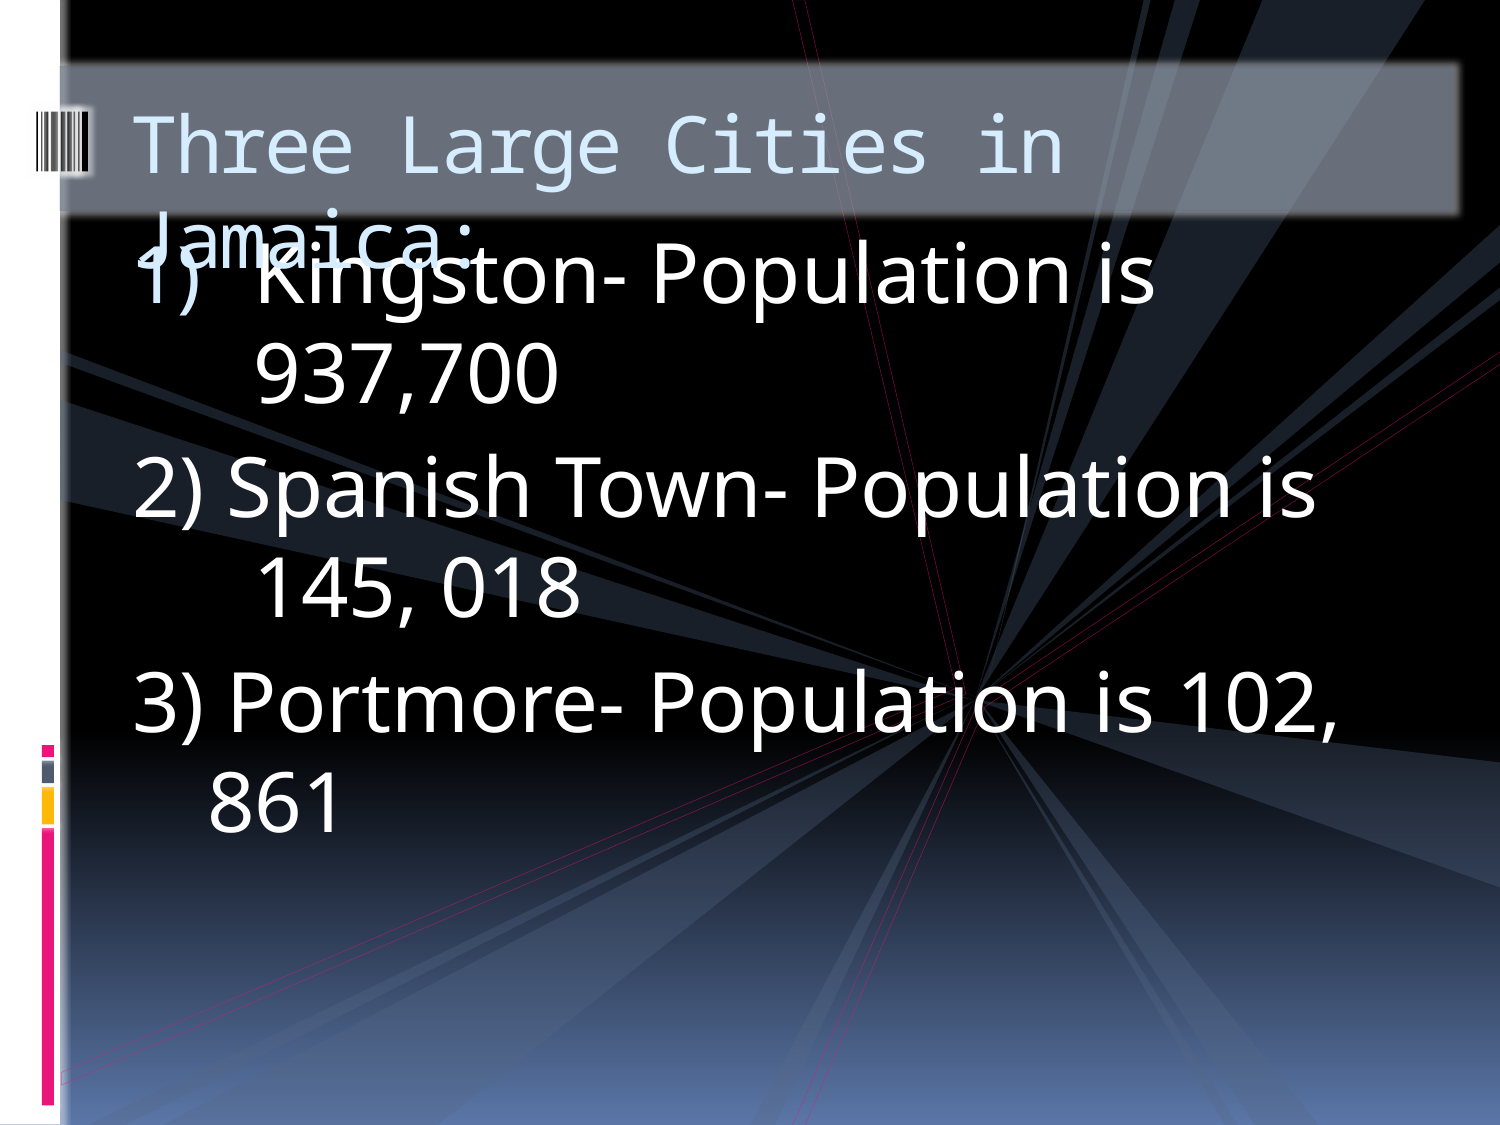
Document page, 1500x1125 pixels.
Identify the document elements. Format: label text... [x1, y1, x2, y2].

title Three Large Cities in Jamaica: [115, 83, 1454, 212]
list Kingston- Population is 937,700 2) Spanish Town- Population is 145, 018 3) Portmore- Population is 102, 861 [118, 212, 1394, 950]
